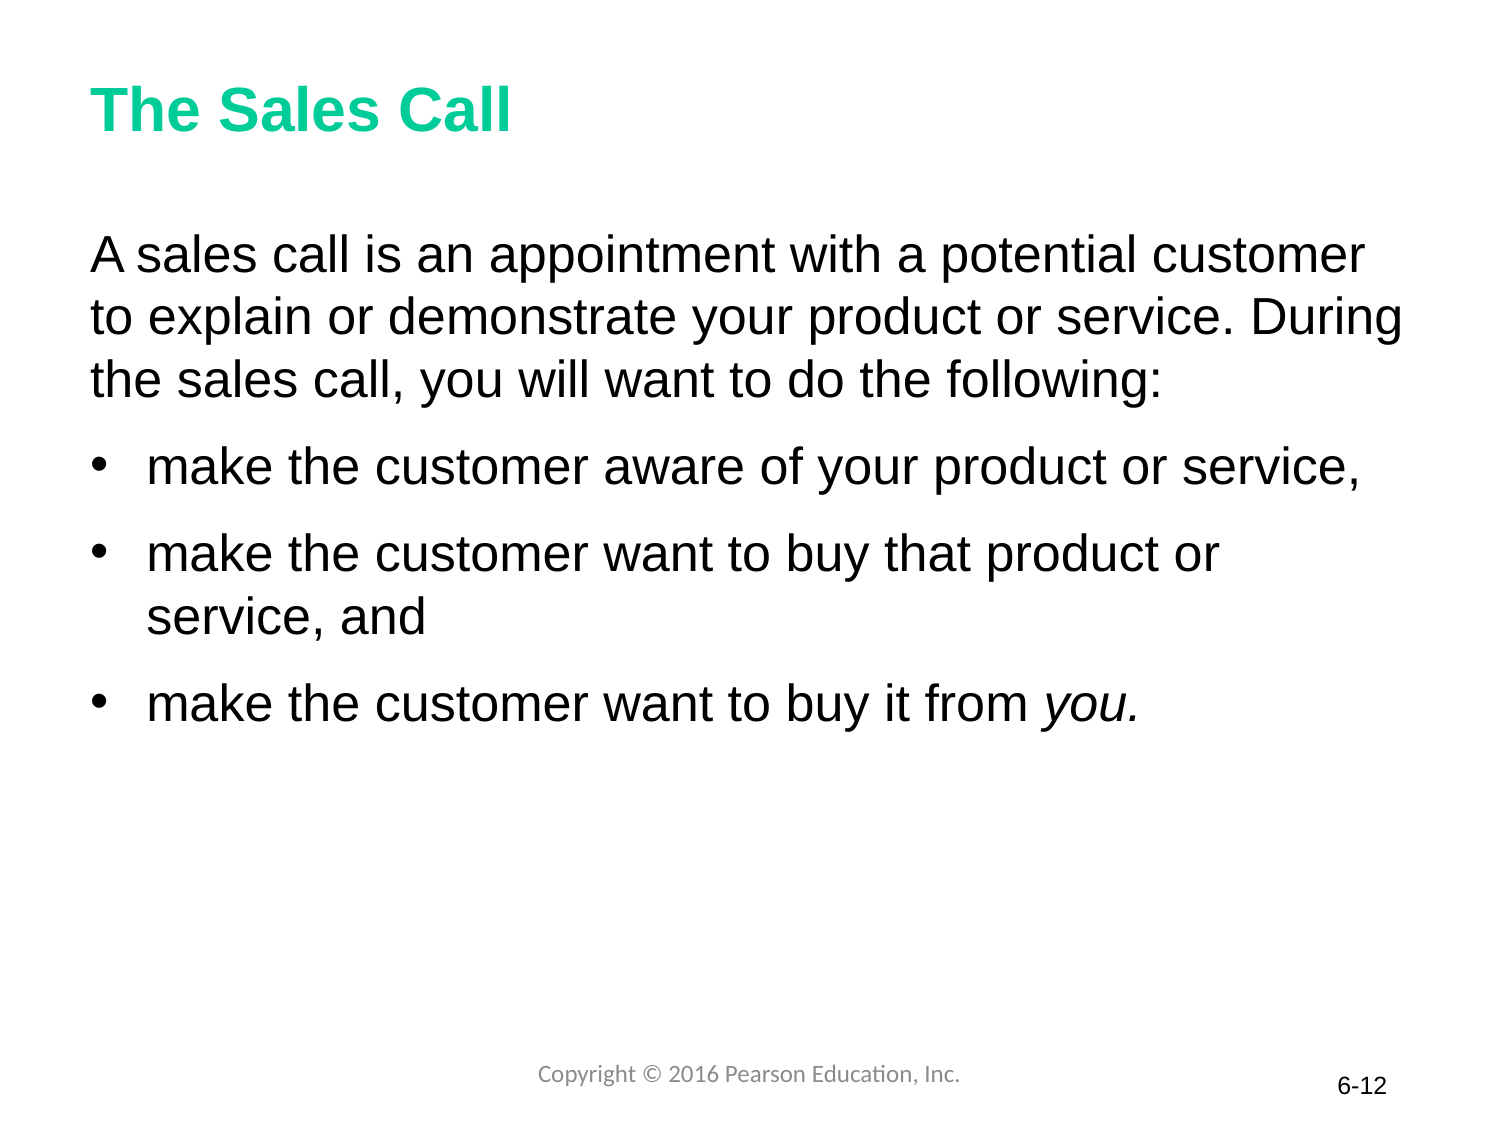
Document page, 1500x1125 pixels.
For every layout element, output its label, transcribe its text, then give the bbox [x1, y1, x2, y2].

list A sales call is an appointment with a potential customer to explain or demonstrate your product or service. During the sales call, you will want to do the following: make the customer aware of your product or service, make the customer want to buy that product or service, and make the customer want to buy it from you. [75, 212, 1425, 955]
footer Copyright © 2016 Pearson Education, Inc. [512, 1042, 988, 1103]
title The Sales Call [75, 12, 1425, 200]
